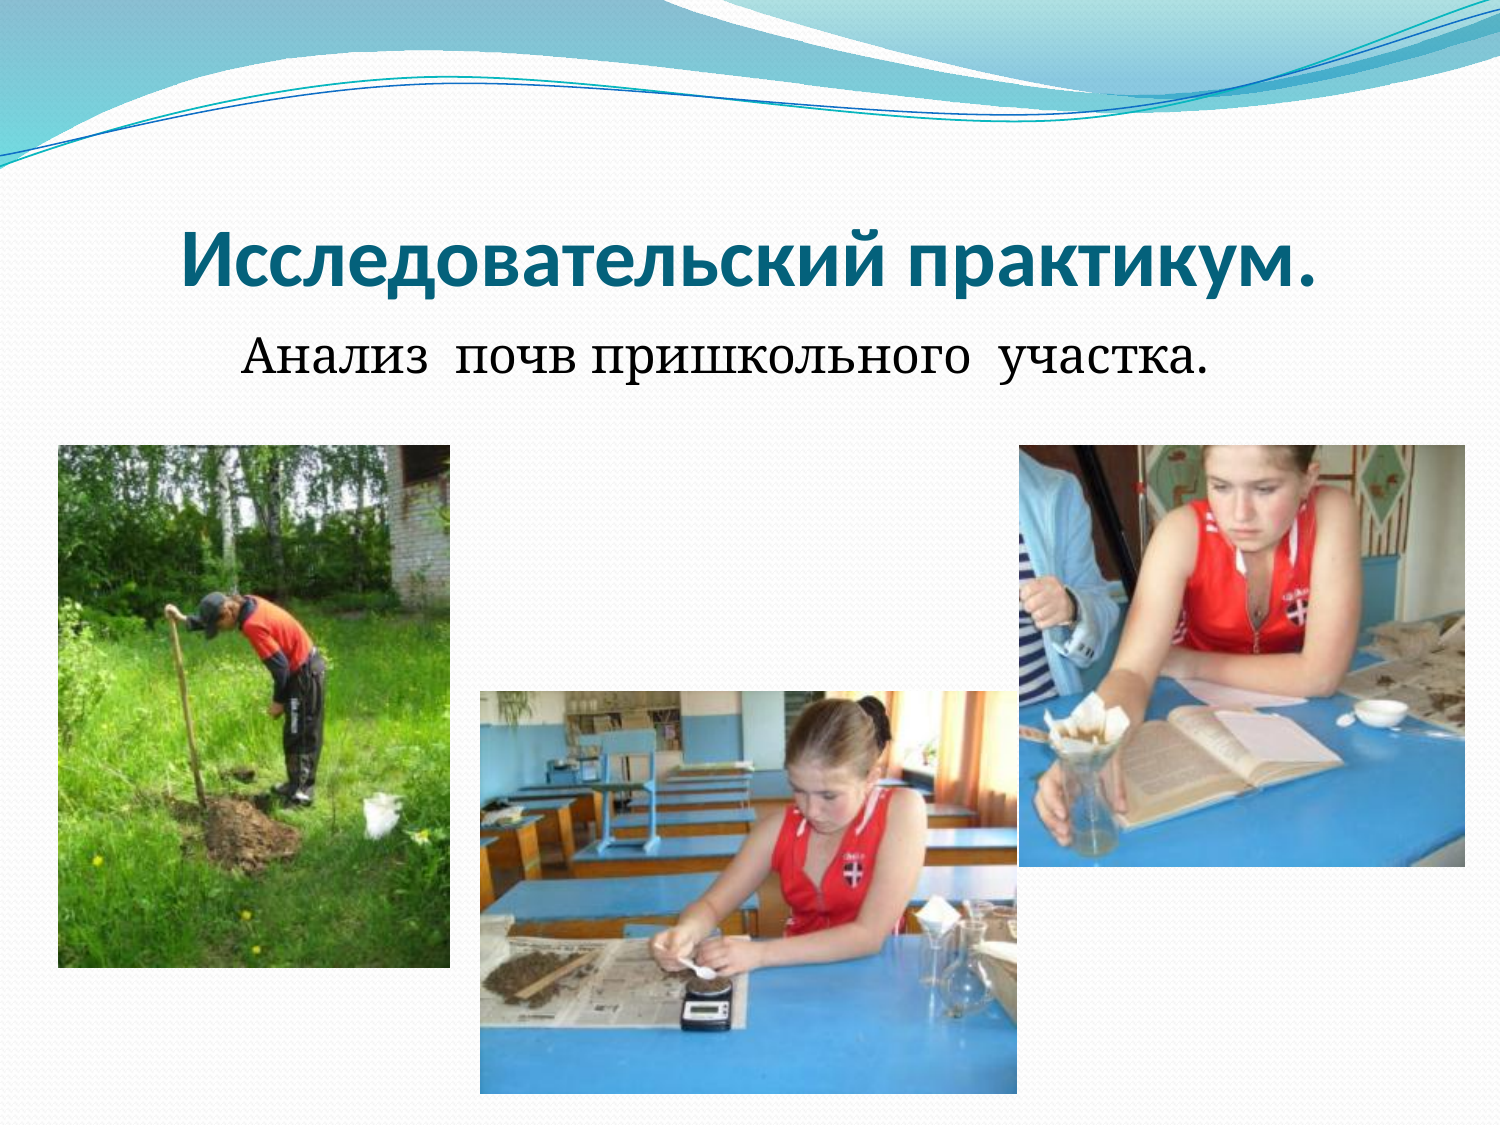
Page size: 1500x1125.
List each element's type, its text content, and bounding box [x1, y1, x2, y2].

picture [480, 691, 1018, 1094]
title Исследовательский практикум. [75, 115, 1425, 303]
text_box Анализ почв пришкольного участка. [164, 316, 1313, 392]
picture [1019, 445, 1466, 868]
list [58, 445, 451, 968]
